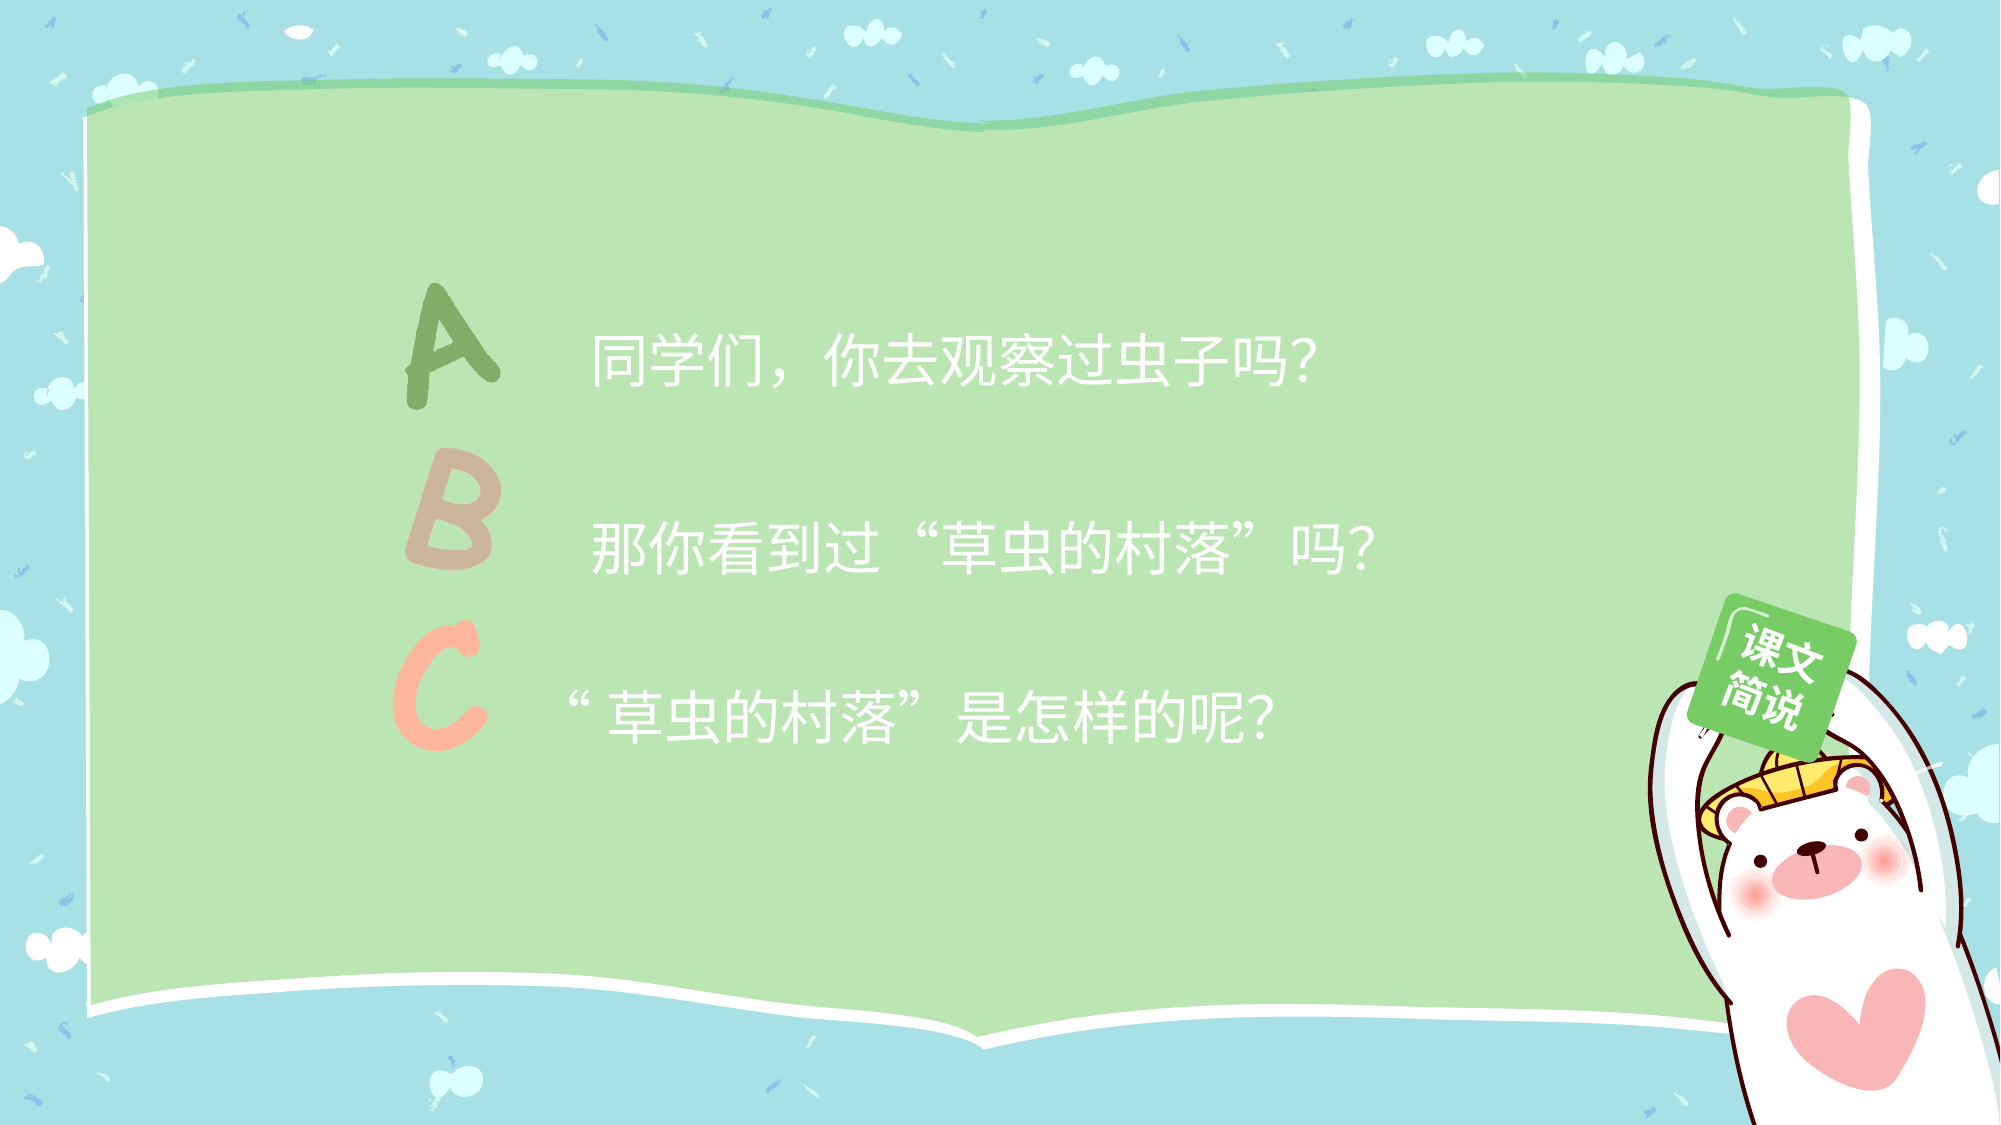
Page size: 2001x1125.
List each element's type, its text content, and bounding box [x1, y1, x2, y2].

picture [392, 620, 489, 752]
picture [405, 282, 501, 410]
text_box 同学们，你去观察过虫子吗？ [575, 246, 1363, 402]
picture [405, 447, 501, 571]
text_box “草虫的村落”是怎样的呢？ [519, 603, 1320, 759]
text_box 那你看到过“草虫的村落”吗？ [575, 434, 1422, 589]
